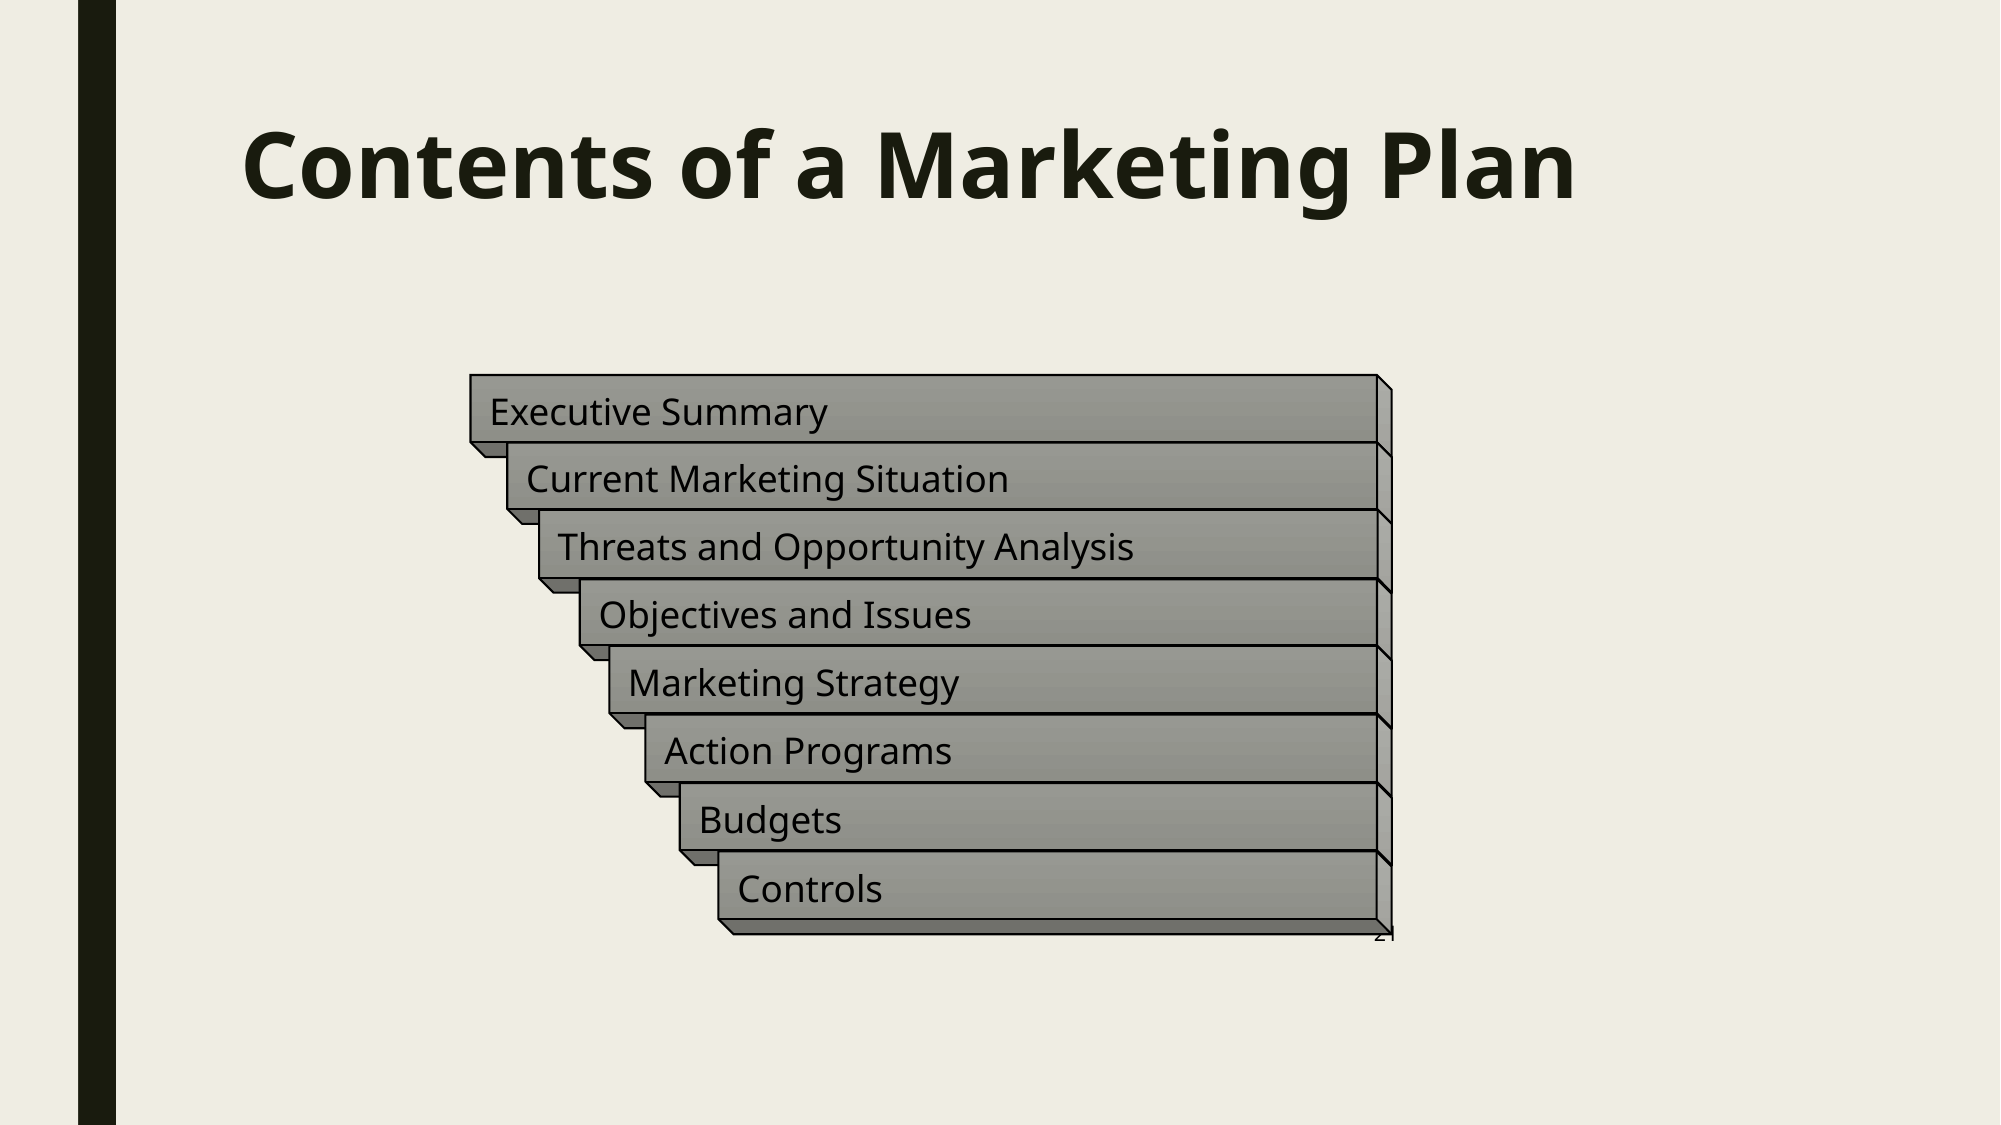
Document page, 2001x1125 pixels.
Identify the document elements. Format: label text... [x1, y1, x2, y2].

text_box Objectives and Issues [585, 589, 1372, 639]
text_box Threats and Opportunity Analysis [544, 520, 1372, 572]
text_box Current Marketing Situation [512, 453, 1372, 502]
text_box Budgets [685, 793, 1372, 844]
text_box Controls [723, 862, 1372, 913]
text_box Action Programs [651, 725, 1372, 775]
text_box Marketing Strategy [614, 656, 1371, 707]
text_box [579, 579, 1392, 661]
text_box [679, 783, 1392, 866]
text_box [609, 645, 1392, 729]
text_box [645, 714, 1392, 797]
text_box [470, 375, 1392, 458]
text_box 21 [1359, 912, 1555, 963]
text_box [507, 442, 1392, 524]
text_box [76, 0, 119, 1125]
text_box Executive Summary [476, 385, 1372, 436]
text_box [718, 851, 1392, 935]
title Contents of a Marketing Plan [225, 112, 1800, 357]
text_box [539, 509, 1392, 593]
